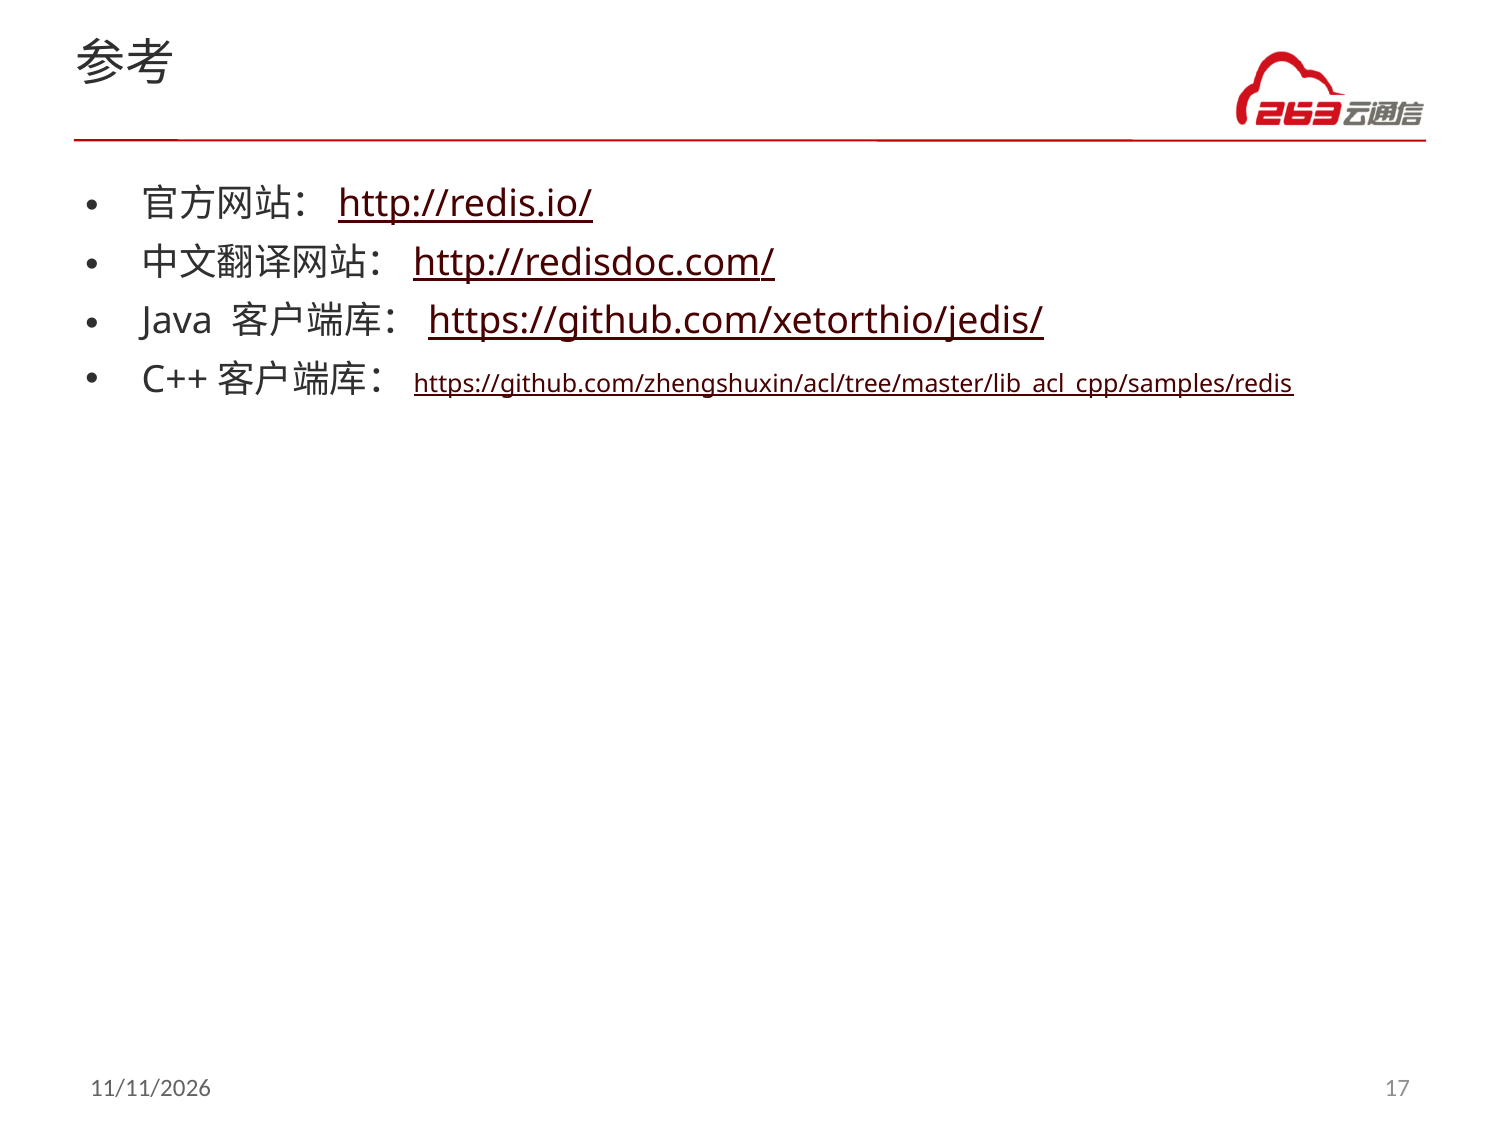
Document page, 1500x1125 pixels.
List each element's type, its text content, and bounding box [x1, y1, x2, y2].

list 官方网站：http://redis.io/ 中文翻译网站：http://redisdoc.com/ Java 客户端库：https://github.com/xetorthio/jedis/ C++客户端库：https://github.com/zhengshuxin/acl/tree/master/lib_acl_cpp/samples/redis [70, 171, 1421, 1016]
title 参考 [75, 30, 1235, 136]
picture [1230, 37, 1430, 141]
